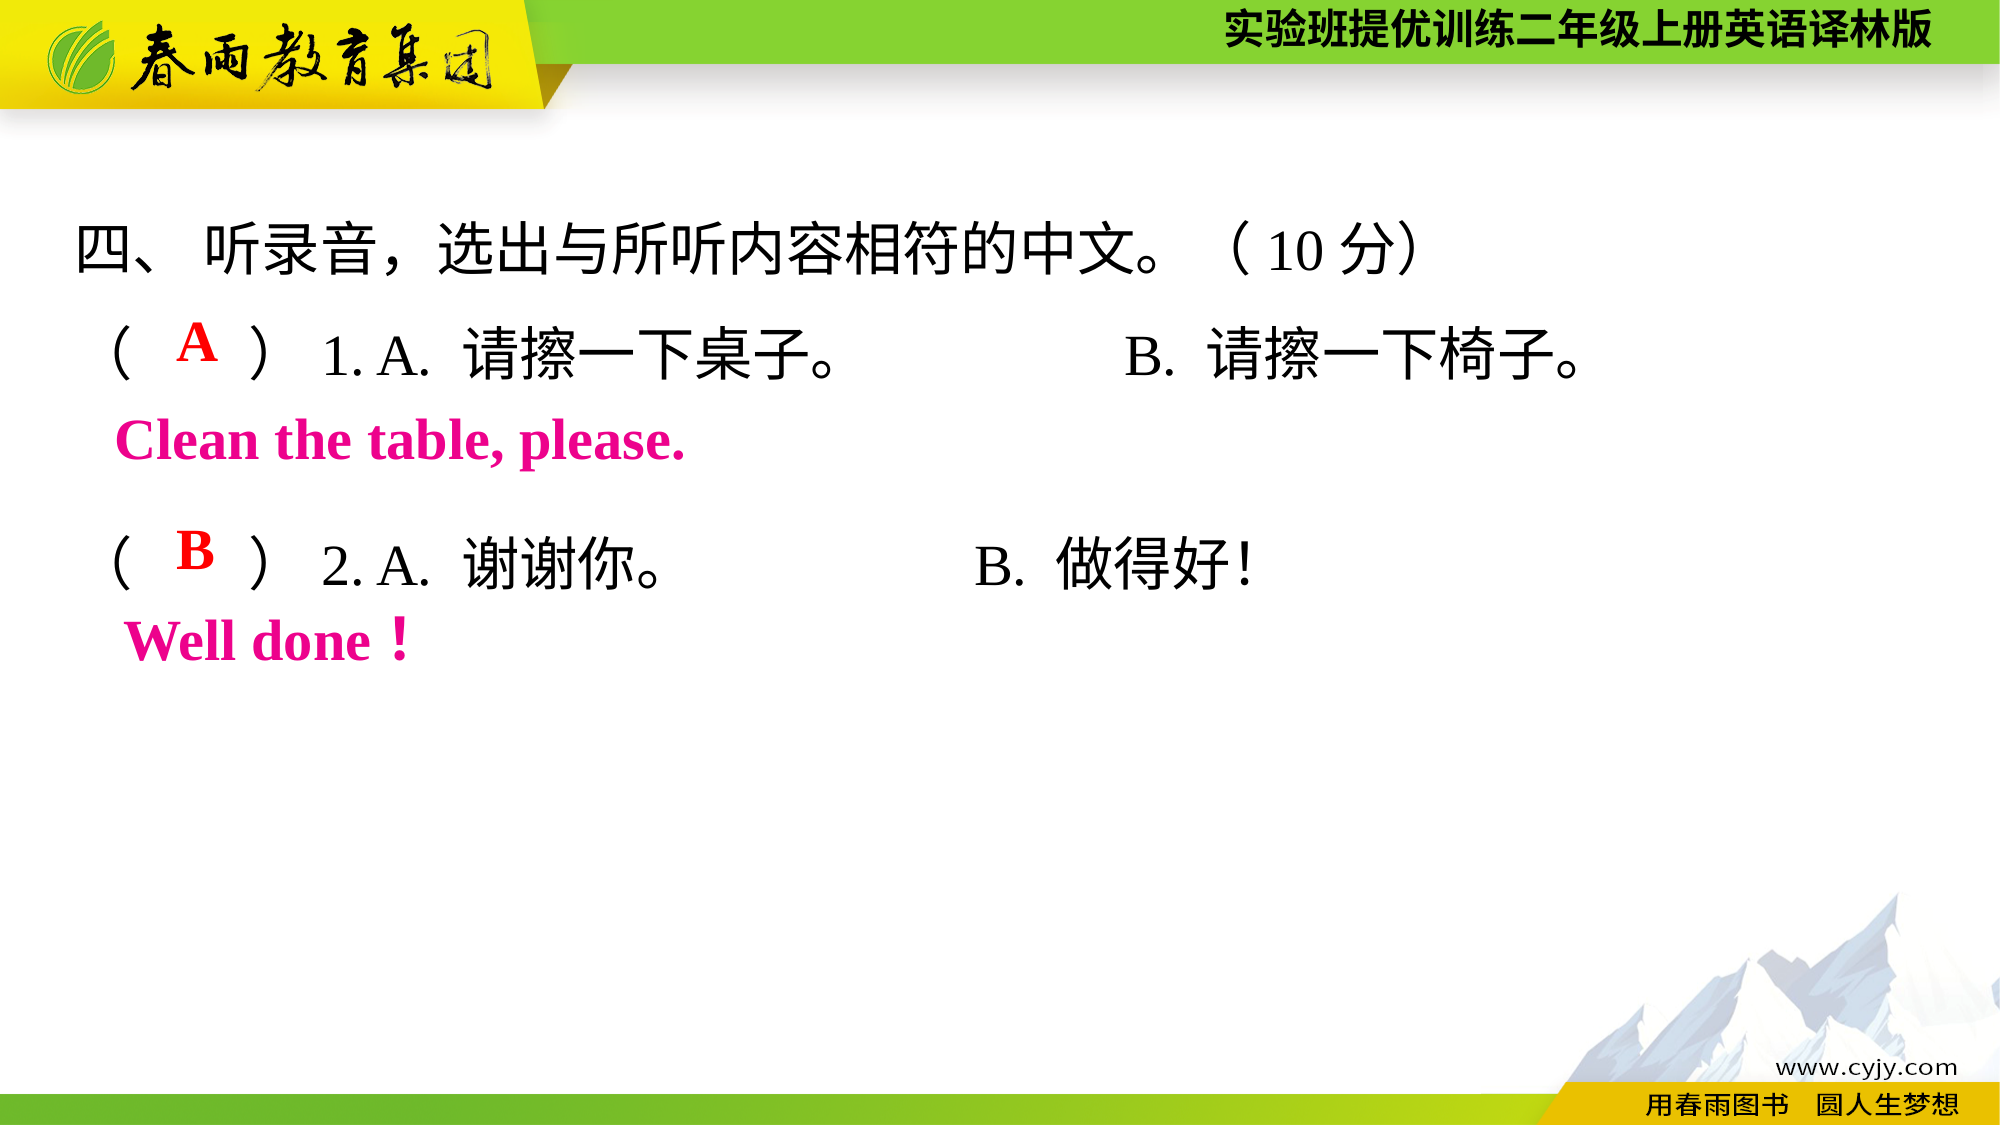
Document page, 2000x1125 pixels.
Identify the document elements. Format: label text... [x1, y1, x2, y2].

picture [0, 0, 2000, 1125]
text_box A [161, 295, 233, 380]
text_box Well done！ [108, 594, 459, 680]
text_box B [161, 503, 245, 589]
text_box Clean the table, please. [100, 393, 702, 479]
list 四、 听录音，选出与所听内容相符的中文。（10分） （ ）1. A. 请擦一下桌子。 B. 请擦一下椅子。 （ ）2. A. 谢谢你。 B. 做得好！ [59, 169, 1944, 609]
